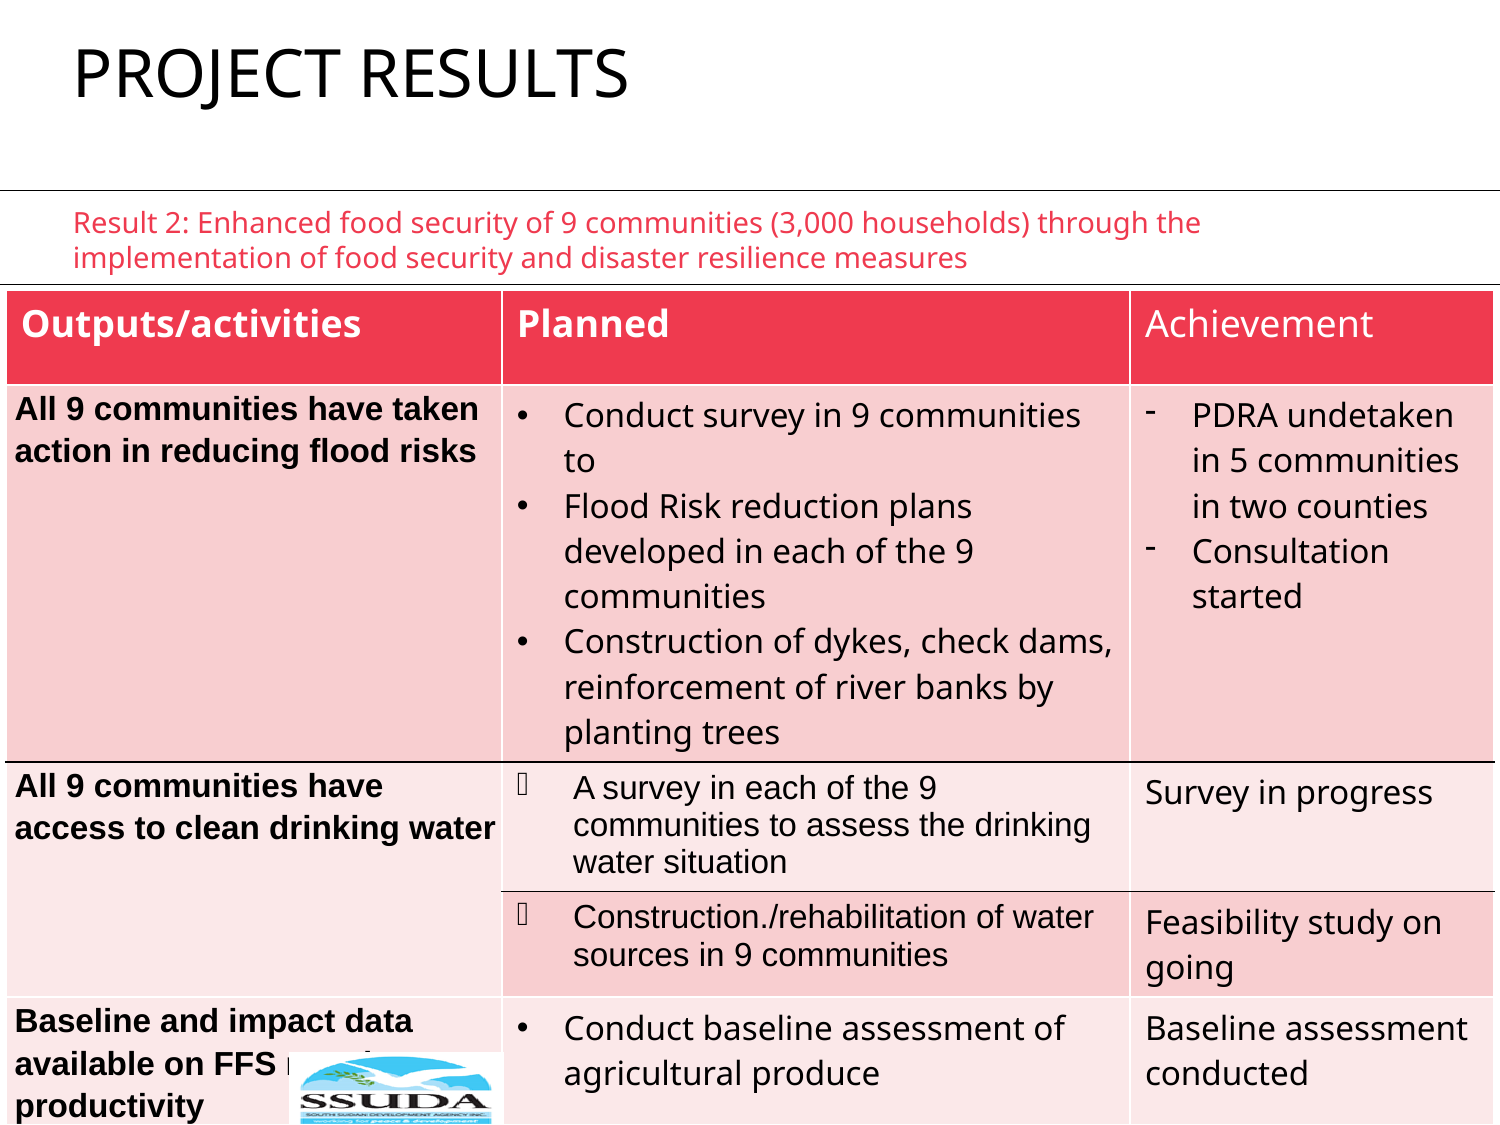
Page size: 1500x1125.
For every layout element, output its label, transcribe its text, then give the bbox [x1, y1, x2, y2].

list Result 2: Enhanced food security of 9 communities (3,000 households) through the implementation of food security and disaster resilience measures [57, 196, 1417, 289]
table_cell A survey in each of the 9 communities to assess the drinking water situation [503, 763, 1129, 891]
table_cell All 9 communities have taken action in reducing flood risks [7, 386, 501, 761]
table_cell Feasibility study on going [1131, 892, 1493, 996]
table_header Outputs/activities [7, 291, 501, 384]
table_cell All 9 communities have access to clean drinking water [7, 763, 501, 996]
table_header Planned [503, 291, 1129, 384]
picture [288, 1052, 504, 1125]
table_cell Conduct survey in 9 communities to Flood Risk reduction plans developed in each of the 9 communities Construction of dykes, check dams, reinforcement of river banks by planting trees [503, 386, 1129, 761]
table_cell PDRA undetaken in 5 communities in two counties Consultation started [1131, 386, 1493, 761]
table_cell Baseline and impact data available on FFS members productivity [7, 998, 501, 1124]
table_header Achievement [1131, 291, 1493, 384]
table_cell Construction./rehabilitation of water sources in 9 communities [503, 892, 1129, 996]
table_cell Survey in progress [1131, 763, 1493, 891]
title Project Results [57, 23, 1417, 185]
table_cell Baseline assessment conducted [1131, 998, 1493, 1124]
table_cell Conduct baseline assessment of agricultural produce [503, 998, 1129, 1124]
